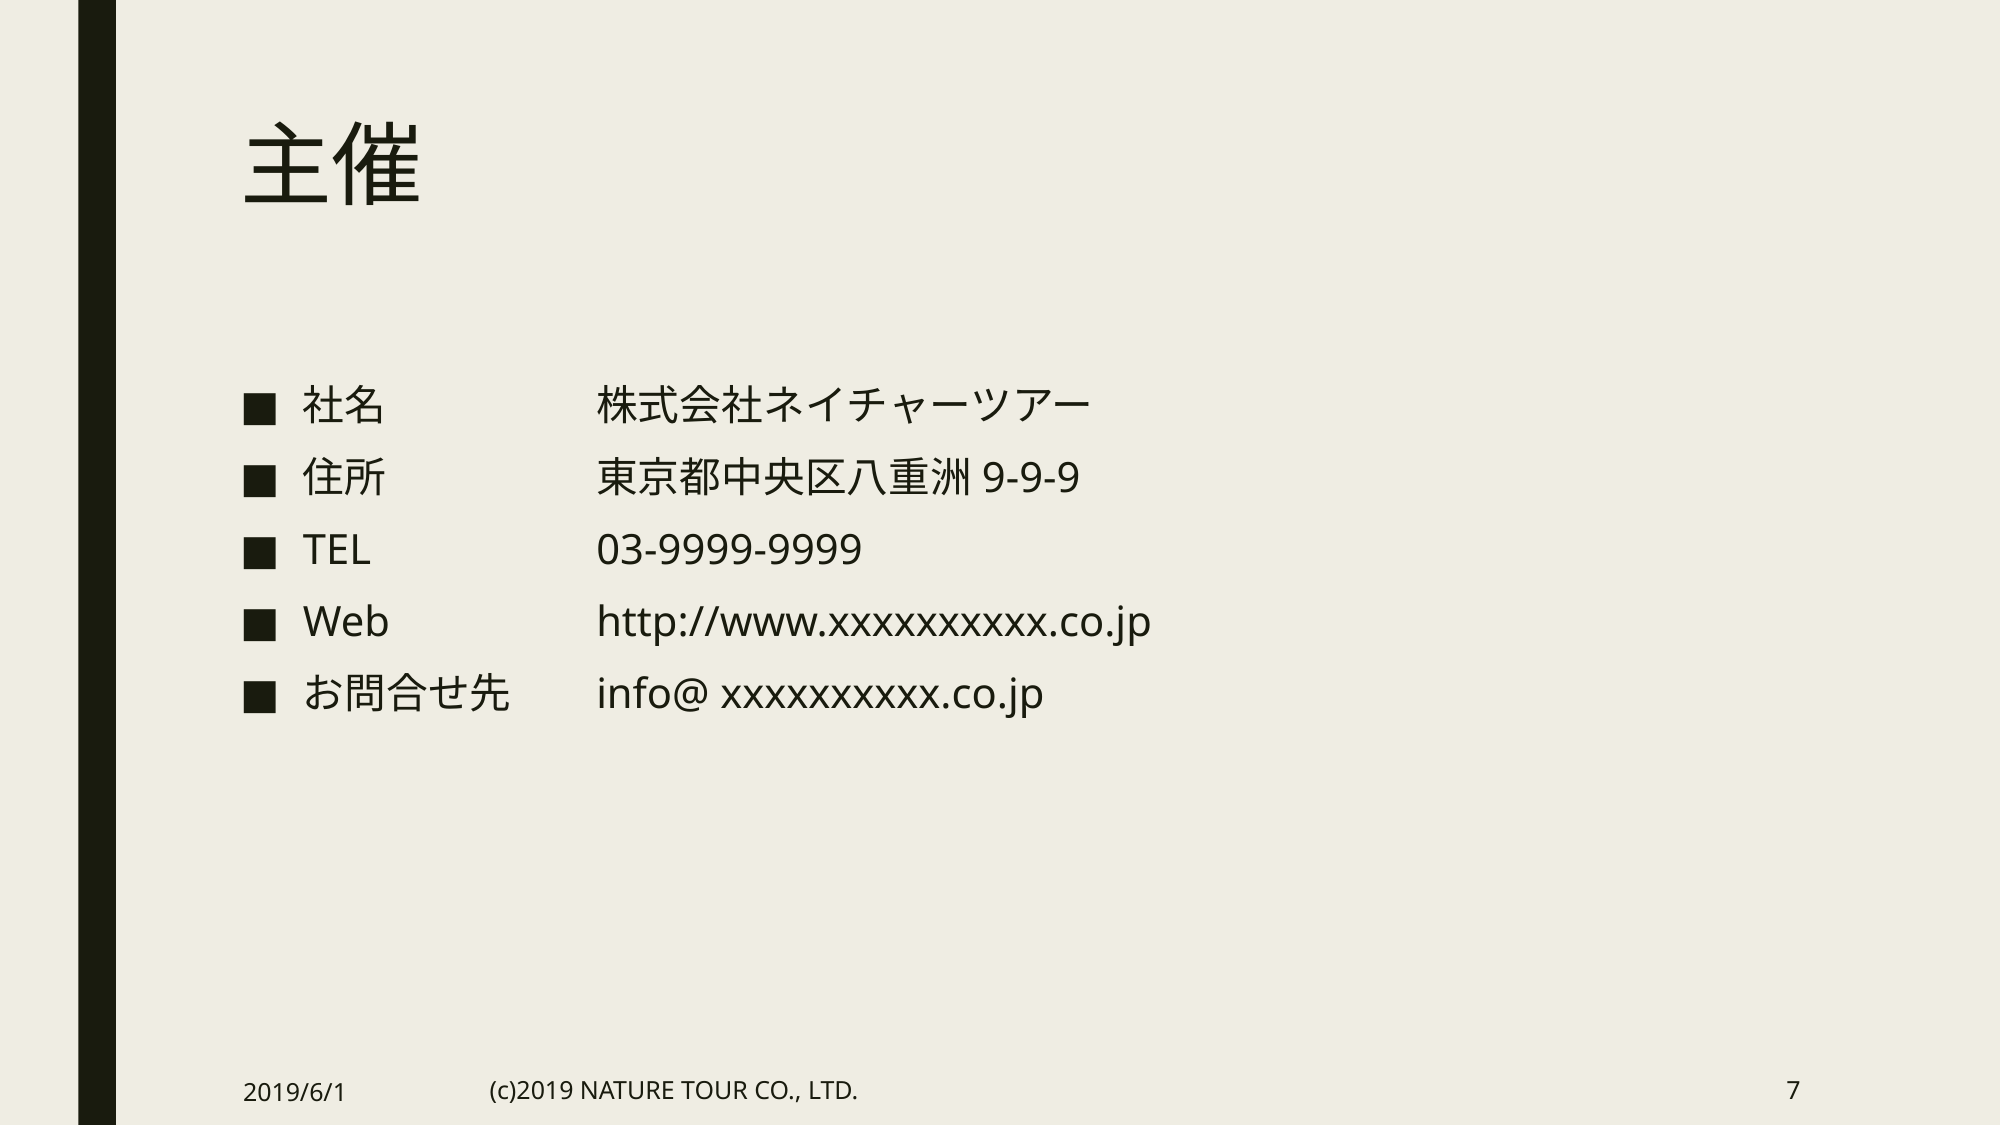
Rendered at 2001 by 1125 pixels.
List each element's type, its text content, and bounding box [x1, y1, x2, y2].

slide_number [228, 1058, 426, 1125]
footer (c)2019 NATURE TOUR CO., LTD. [474, 1058, 1505, 1125]
slide_number 7 [1553, 1058, 1816, 1125]
list 社名 株式会社ネイチャーツアー 住所 東京都中央区八重洲9-9-9 TEL 03-9999-9999 Web http://www.xxxxxxxxxx.co.jp お問合せ先 info@ xxxxxxxxxx.co.jp [225, 375, 1800, 963]
title 主催 [225, 112, 1800, 357]
